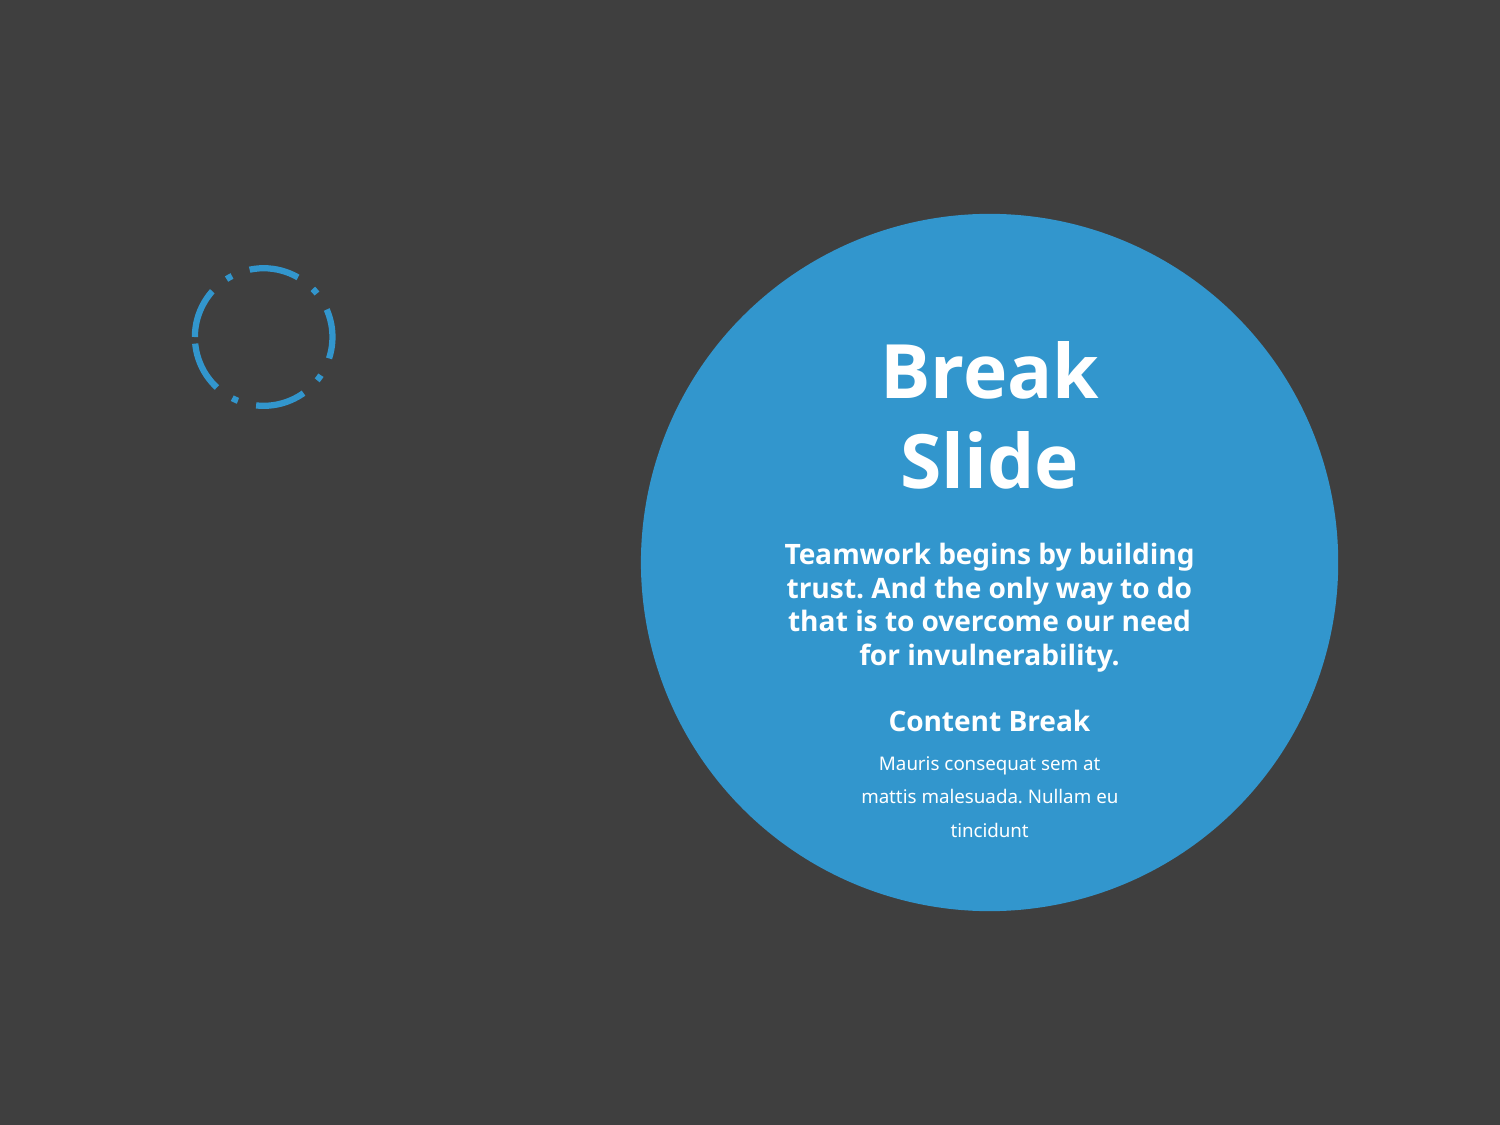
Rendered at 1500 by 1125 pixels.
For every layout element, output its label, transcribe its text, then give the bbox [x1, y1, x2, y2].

text_box Mauris consequat sem at mattis malesuada. Nullam eu tincidunt [840, 745, 1140, 849]
text_box Break Slide [840, 316, 1140, 512]
text_box Teamwork begins by building trust. And the only way to do that is to overcome our need for invulnerability. [761, 528, 1219, 679]
text_box [750, 212, 1340, 913]
picture [161, 267, 750, 858]
text_box Content Break [840, 696, 1140, 745]
